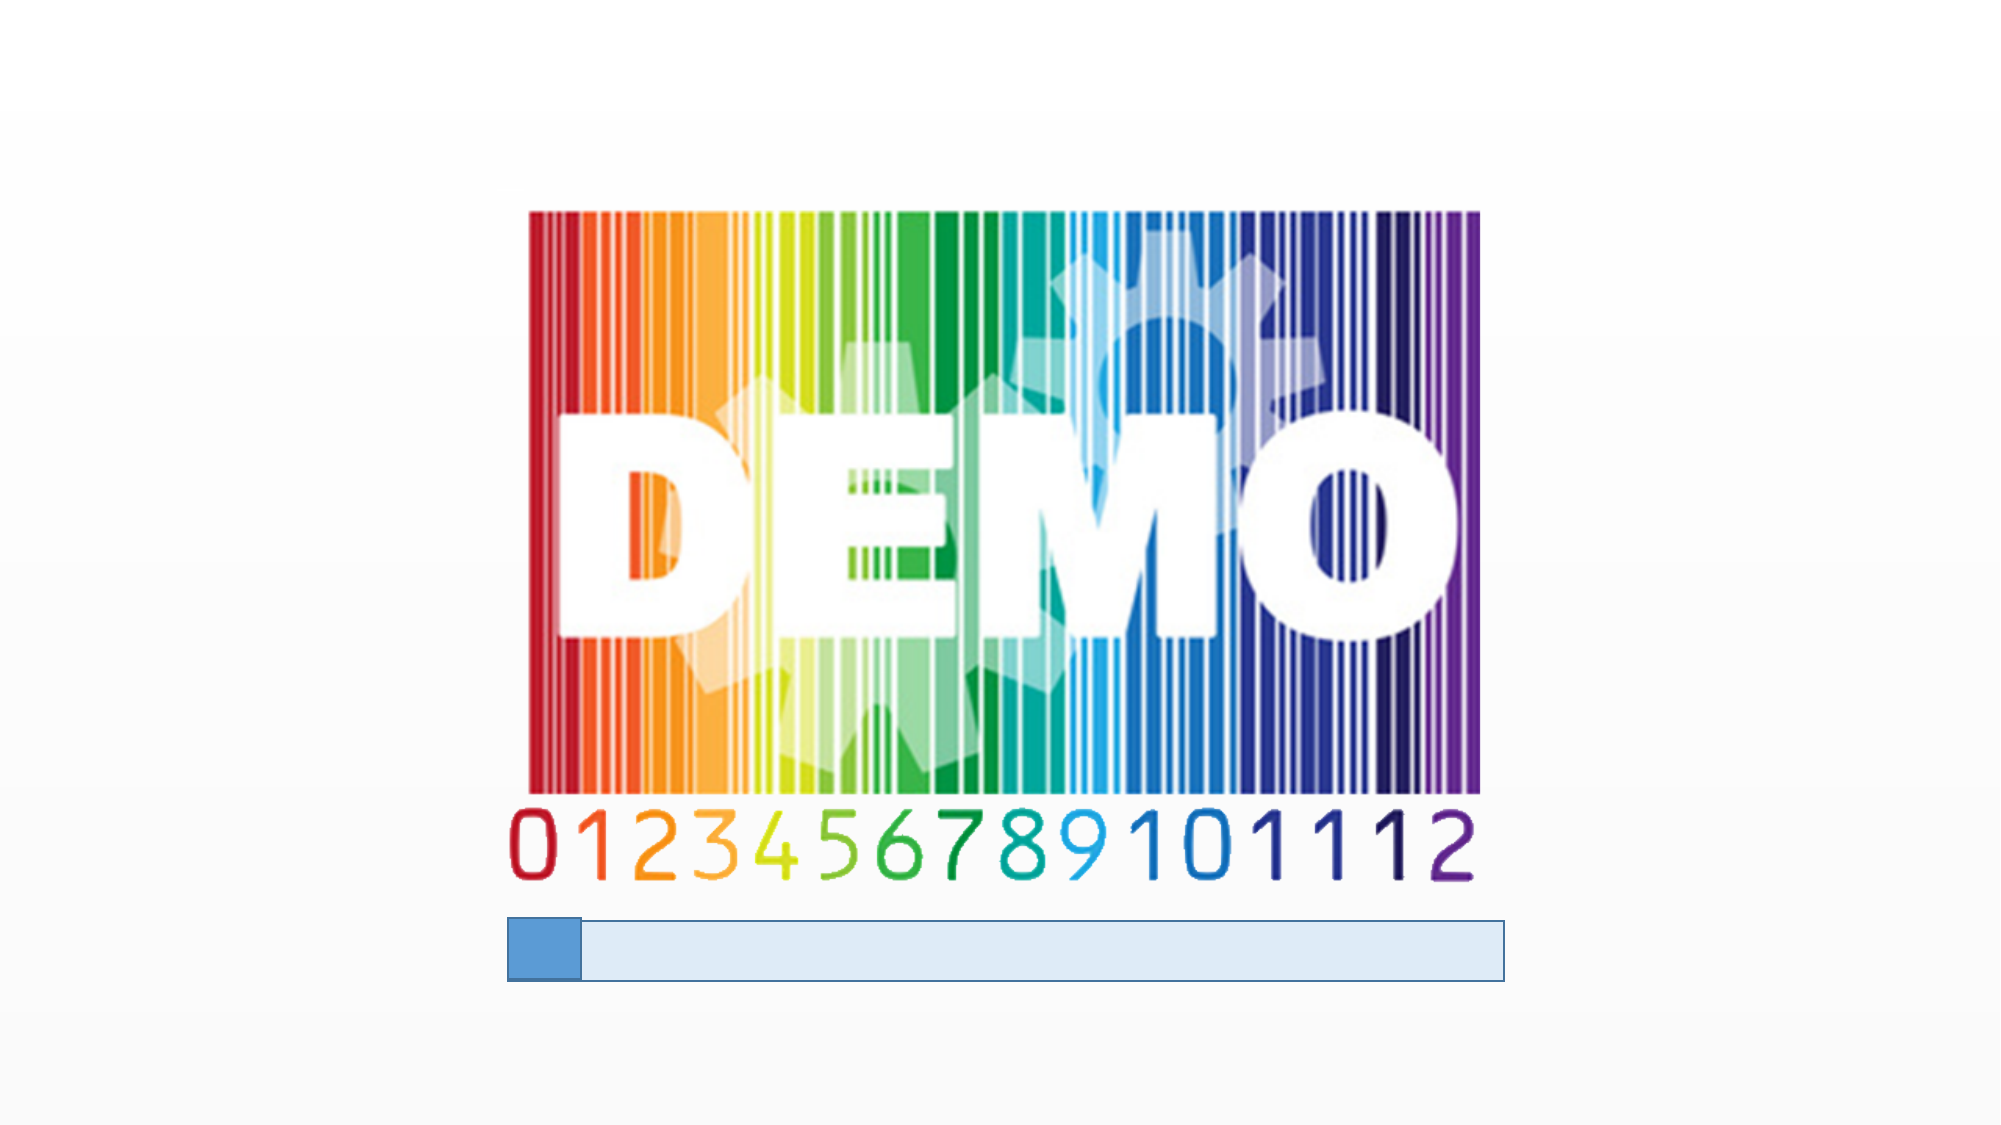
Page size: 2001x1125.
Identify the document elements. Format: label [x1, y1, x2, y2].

text_box [507, 917, 582, 980]
picture [497, 189, 1515, 903]
text_box [507, 920, 1505, 982]
